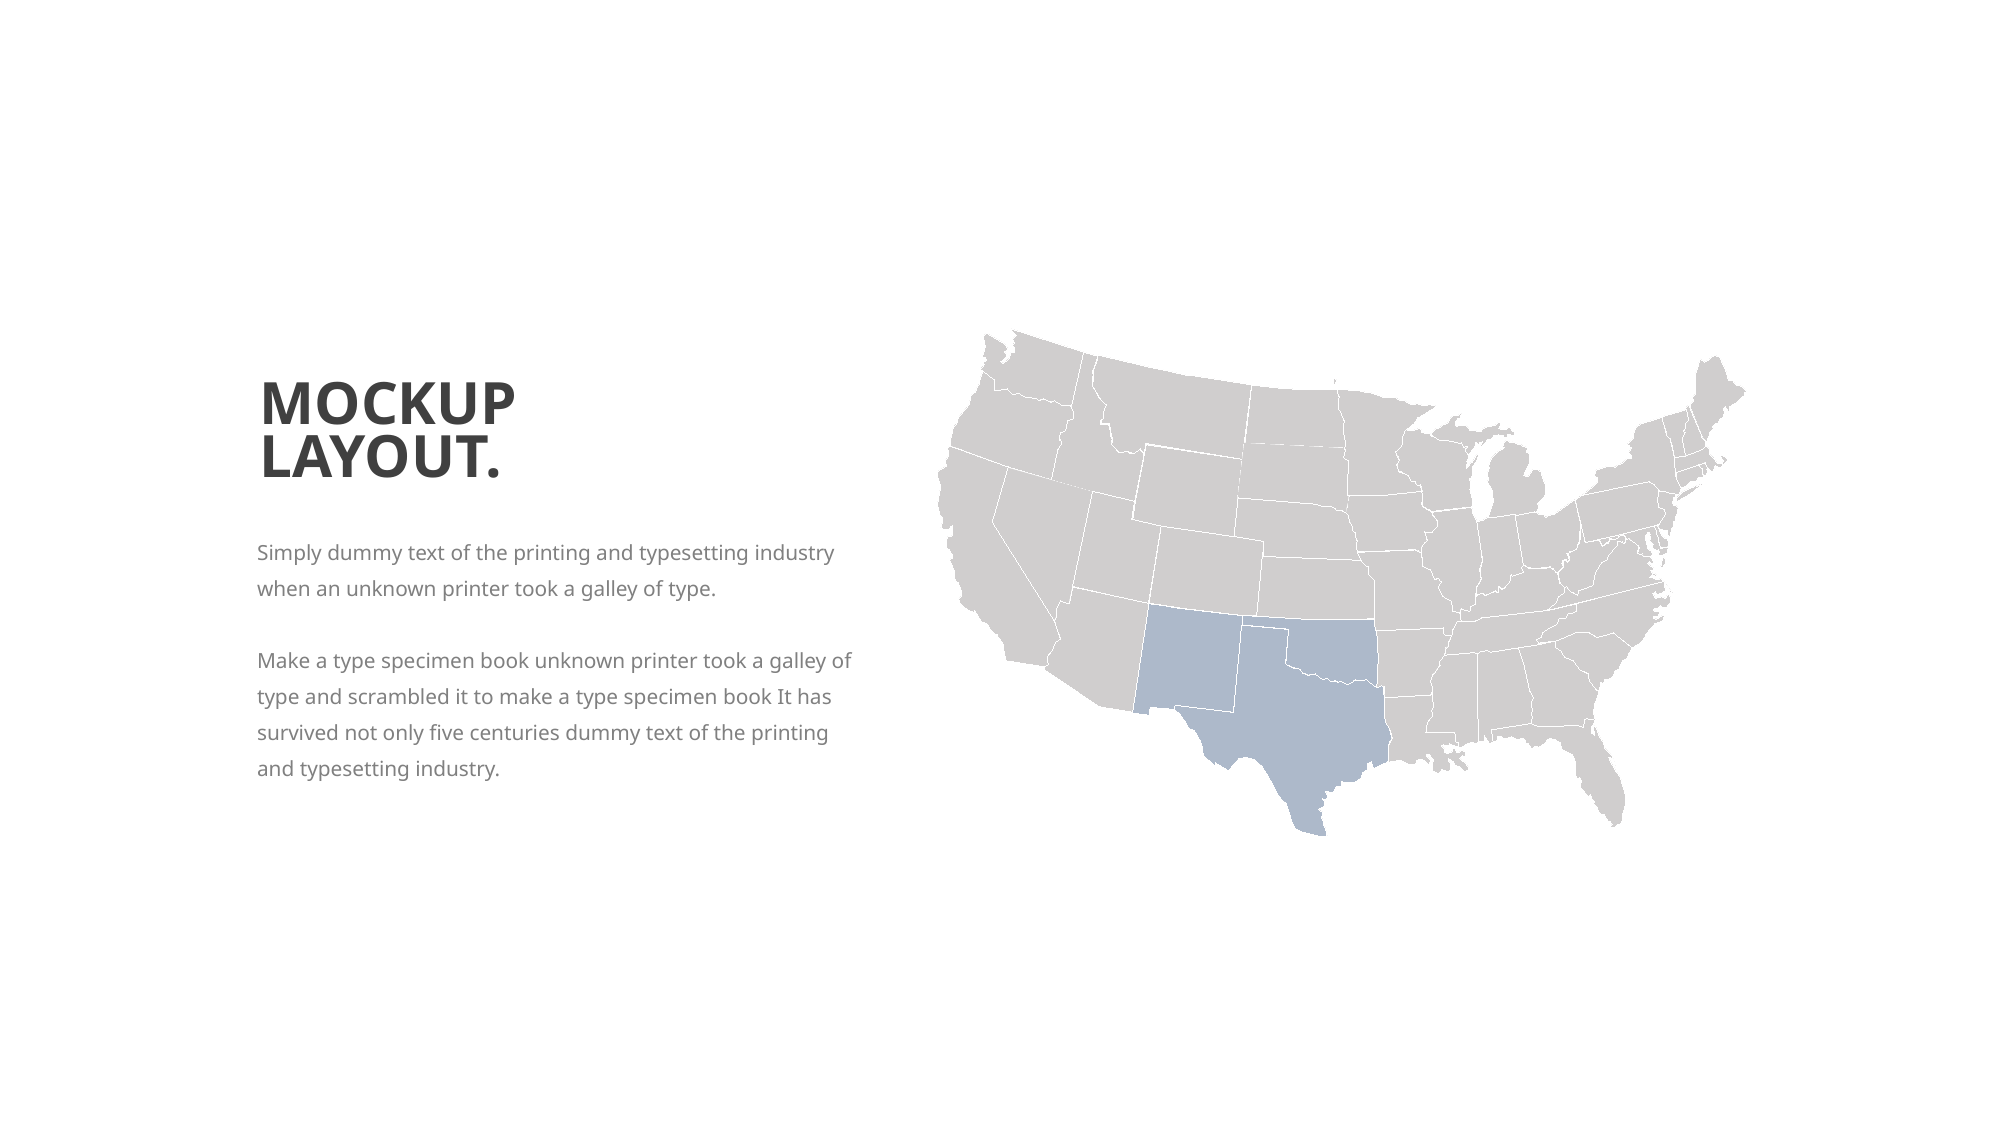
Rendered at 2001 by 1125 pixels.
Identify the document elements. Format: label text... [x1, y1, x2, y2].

text_box MOCKUP LAYOUT. [245, 375, 591, 485]
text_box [931, 330, 1746, 834]
text_box Simply dummy text of the printing and typesetting industry when an unknown printer took a galley of type. Make a type specimen book unknown printer took a galley of type and scrambled it to make a type specimen book It has survived not only five centuries dummy text of the printing and typesetting industry. [242, 485, 872, 861]
